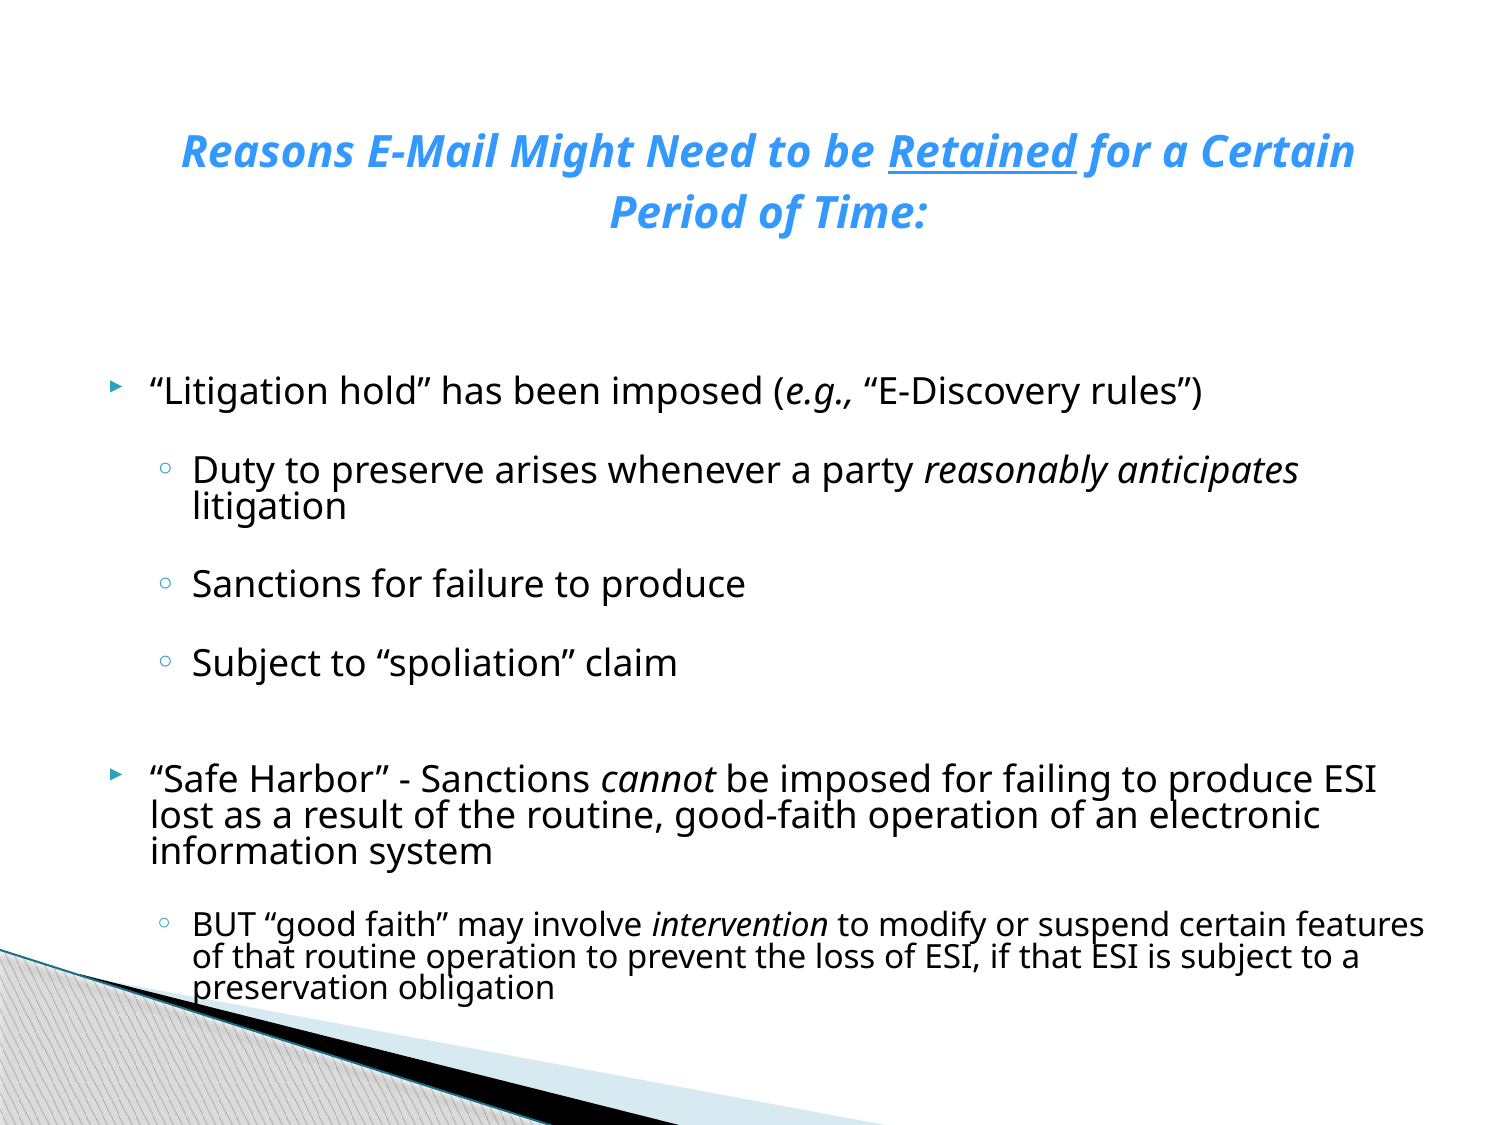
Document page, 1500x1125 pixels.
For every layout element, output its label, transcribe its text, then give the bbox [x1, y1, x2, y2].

list “Litigation hold” has been imposed (e.g., “E-Discovery rules”) Duty to preserve arises whenever a party reasonably anticipates litigation Sanctions for failure to produce Subject to “spoliation” claim “Safe Harbor” - Sanctions cannot be imposed for failing to produce ESI lost as a result of the routine, good-faith operation of an electronic information system BUT “good faith” may involve intervention to modify or suspend certain features of that routine operation to prevent the loss of ESI, if that ESI is subject to a preservation obligation [74, 337, 1451, 1088]
title Reasons E-Mail Might Need to be Retained for a Certain Period of Time: [112, 112, 1425, 250]
